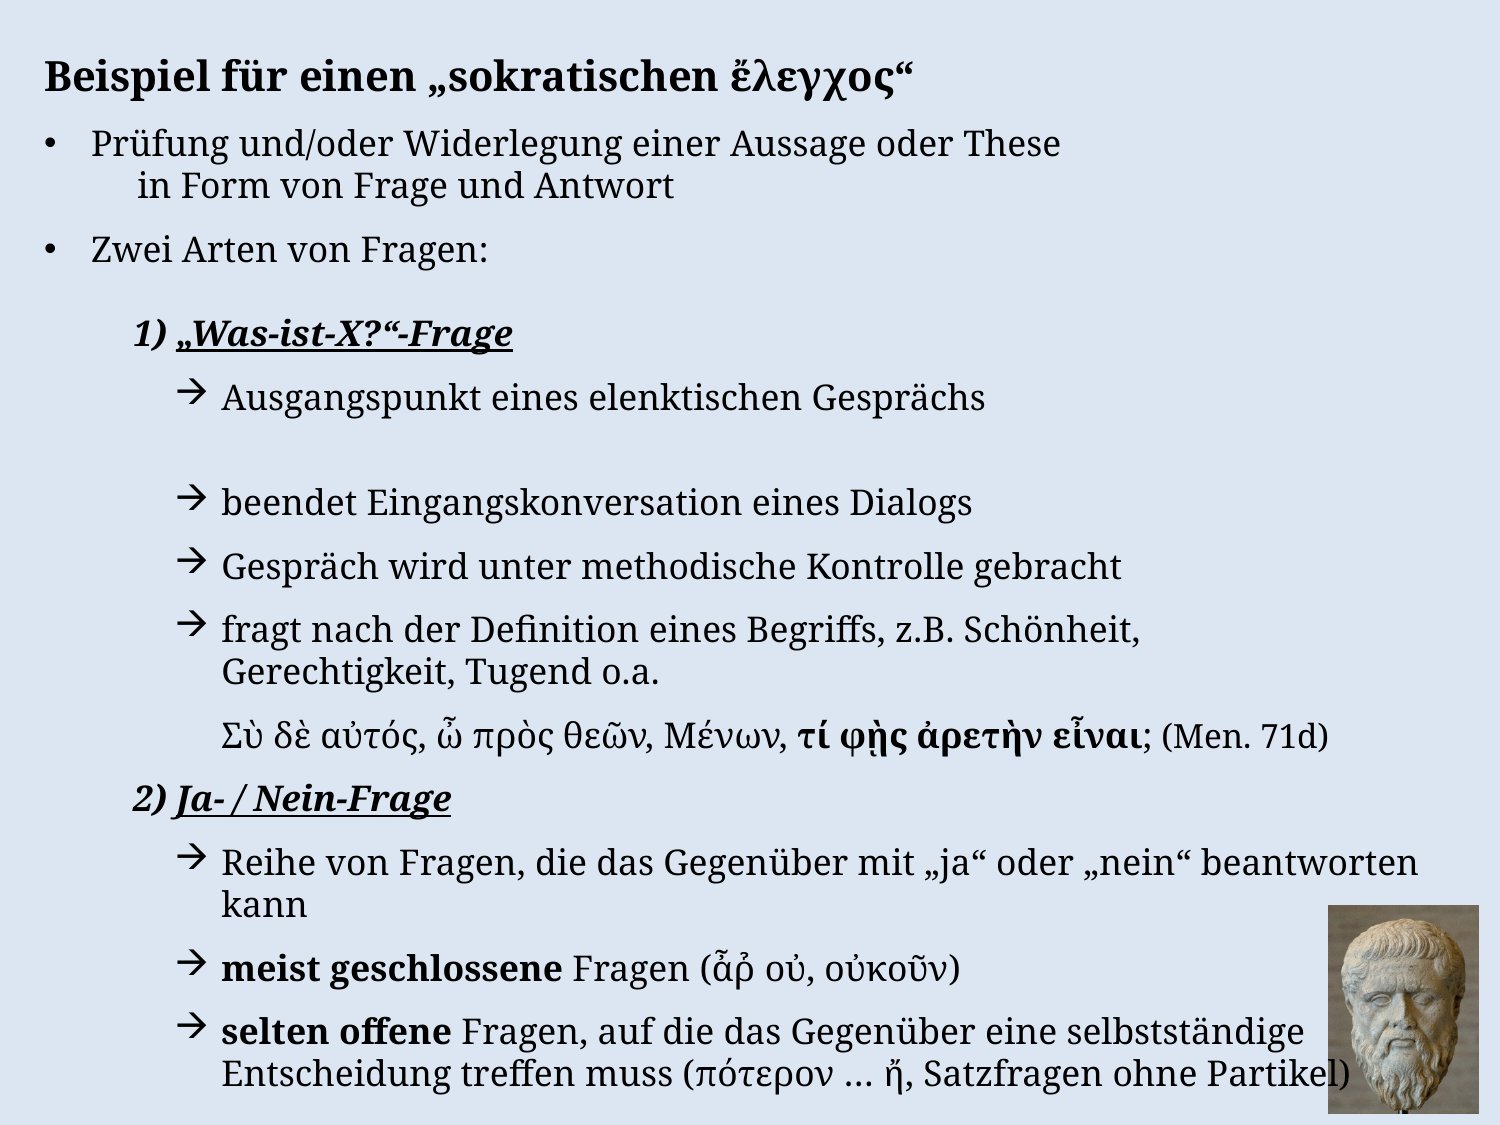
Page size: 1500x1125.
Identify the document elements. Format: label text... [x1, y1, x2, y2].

picture [1328, 904, 1479, 1114]
text_box Beispiel für einen „sokratischen ἔλεγχος“ Prüfung und/oder Widerlegung einer Aussage oder These in Form von Frage und Antwort Zwei Arten von Fragen: 1) „Was-ist-X?“-Frage Ausgangspunkt eines elenktischen Gesprächs beendet Eingangskonversation eines Dialogs Gespräch wird unter methodische Kontrolle gebracht fragt nach der Definition eines Begriffs, z.B. Schönheit, Gerechtigkeit, Tugend o.a. Σὺ δὲ αὐτός, ὦ πρὸς θεῶν, Μένων, τί φῂς ἀρετὴν εἶναι; (Men. 71d) 2) Ja- / Nein-Frage Reihe von Fragen, die das Gegenüber mit „ja“ oder „nein“ beantworten kann meist geschlossene Fragen (ἆρ̉ οὐ, οὐκοῦν) selten offene Fragen, auf die das Gegenüber eine selbstständige Entscheidung treffen muss (πότερον … ἤ, Satzfragen ohne Partikel) [29, 42, 1479, 1125]
